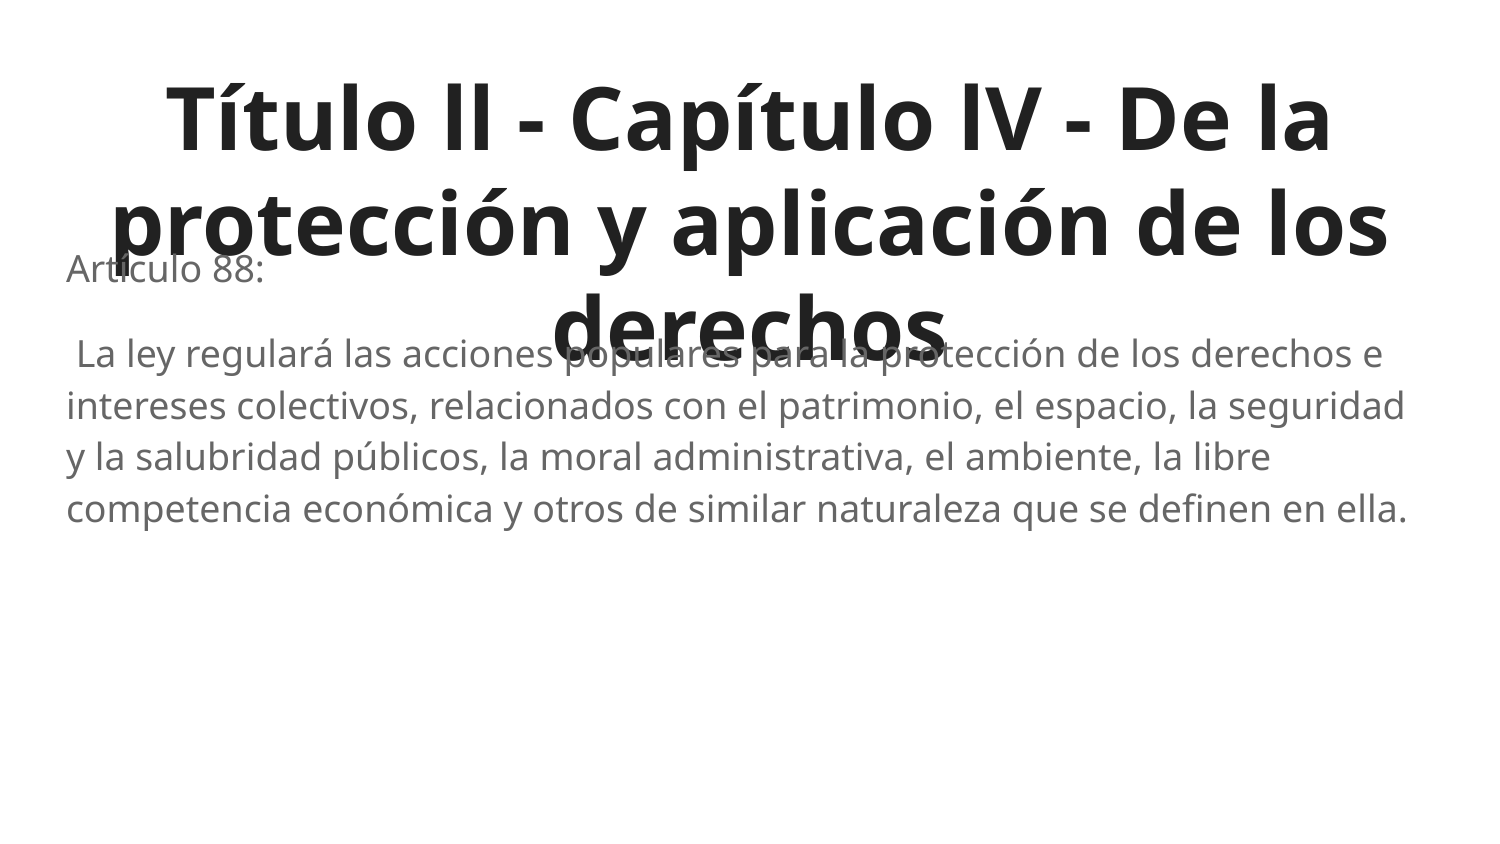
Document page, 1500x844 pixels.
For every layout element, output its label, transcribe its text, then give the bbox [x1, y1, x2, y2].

title Título ll - Capítulo lV - De la protección y aplicación de los derechos [51, 48, 1449, 180]
list Artículo 88: La ley regulará las acciones populares para la protección de los derechos e intereses colectivos, relacionados con el patrimonio, el espacio, la seguridad y la salubridad públicos, la moral administrativa, el ambiente, la libre competencia económica y otros de similar naturaleza que se definen en ella. [51, 223, 1449, 784]
